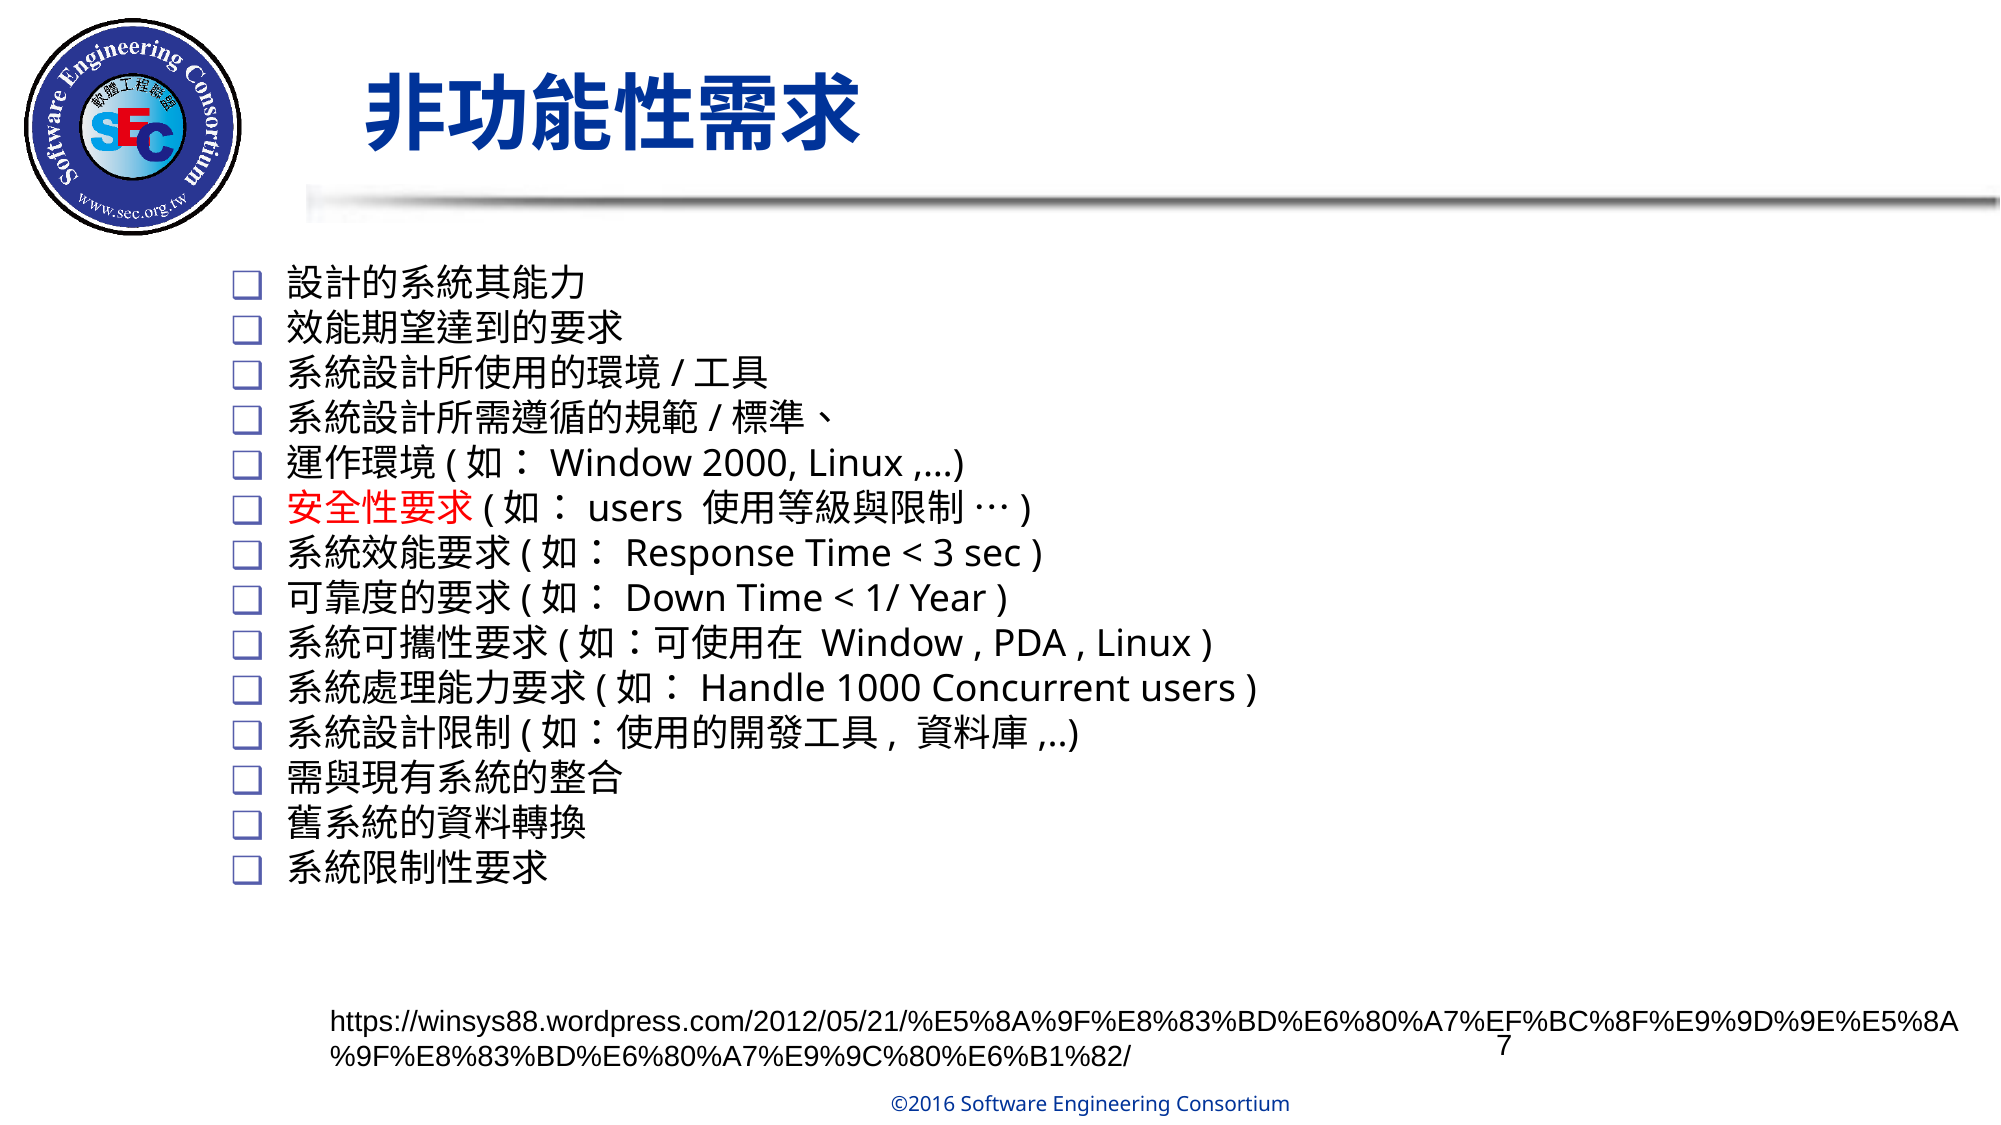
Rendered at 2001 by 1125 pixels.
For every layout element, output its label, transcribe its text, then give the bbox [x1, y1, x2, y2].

picture [0, 0, 265, 259]
title 非功能性需求 [348, 42, 2000, 179]
list 設計的系統其能力 效能期望達到的要求 系統設計所使用的環境/工具 系統設計所需遵循的規範/標準、 運作環境(如：Window 2000, Linux ,…) 安全性要求(如：users 使用等級與限制 …) 系統效能要求(如：Response Time < 3 sec ) 可靠度的要求(如：Down Time < 1/ Year ) 系統可攜性要求(如：可使用在 Window , PDA , Linux ) 系統處理能力要求(如：Handle 1000 Concurrent users ) 系統設計限制(如：使用的開發工具, 資料庫,..) 需與現有系統的整合 舊系統的資料轉換 系統限制性要求 [196, 243, 1898, 1000]
text_box https://winsys88.wordpress.com/2012/05/21/%E5%8A%9F%E8%83%BD%E6%80%A7%EF%BC%8F%E9%9D%9E%E5%8A%9F%E8%83%BD%E6%80%A7%E9%9C%80%E6%B1%82/ [314, 930, 2000, 1125]
picture [306, 184, 2000, 223]
